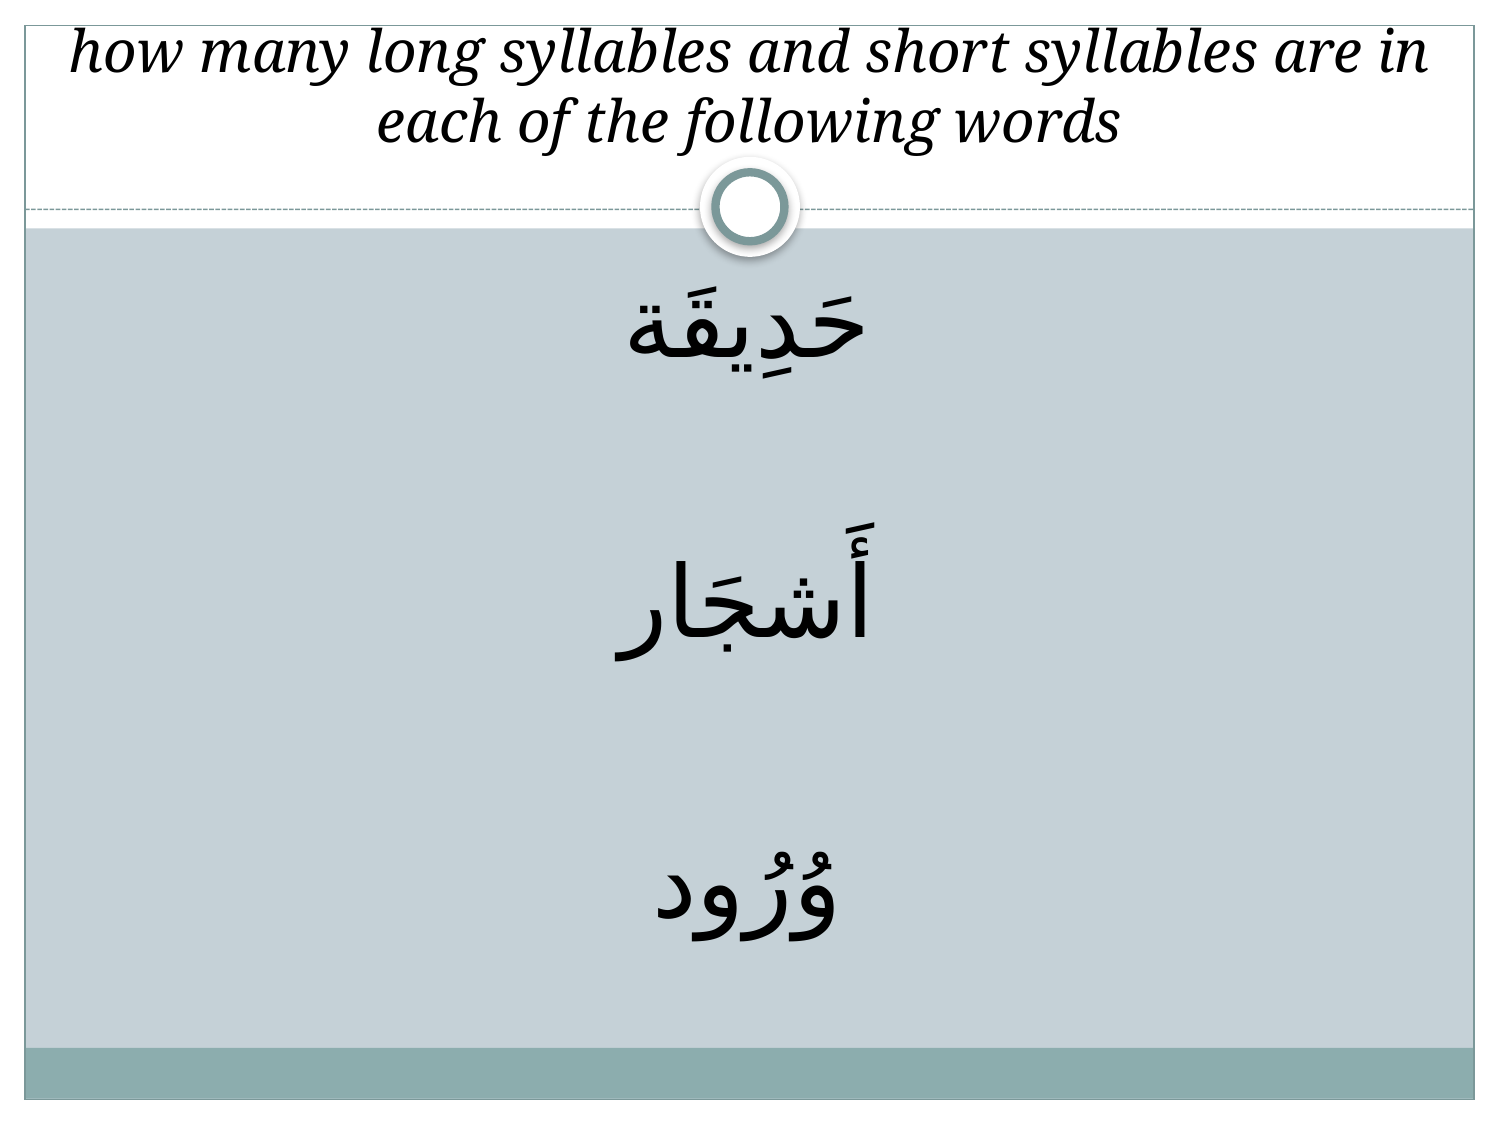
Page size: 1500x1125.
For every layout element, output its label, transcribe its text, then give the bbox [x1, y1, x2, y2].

title how many long syllables and short syllables are in each of the following words [49, 37, 1450, 162]
list حَدِيقَة أَشجَار وُرُود [49, 250, 1445, 1001]
